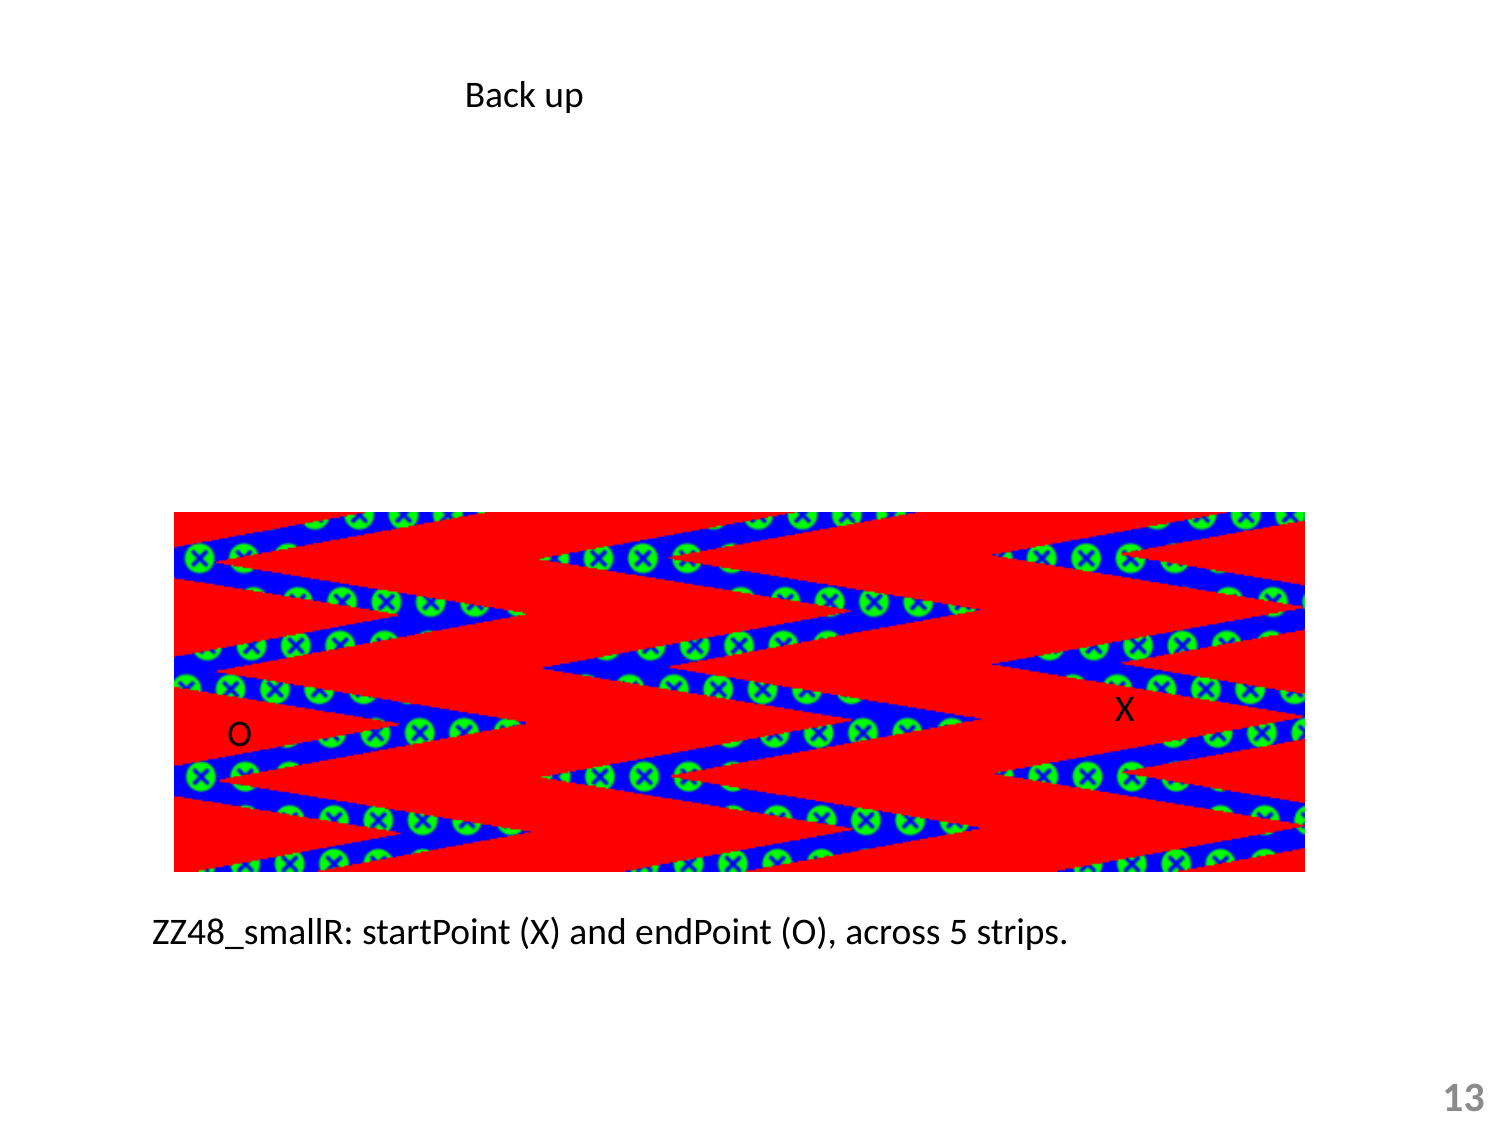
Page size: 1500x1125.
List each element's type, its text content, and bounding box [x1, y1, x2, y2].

text_box Back up [450, 62, 938, 123]
picture [174, 512, 1305, 873]
text_box ZZ48_smallR: startPoint (X) and endPoint (O), across 5 strips. [137, 899, 1488, 960]
slide_number 13 [1149, 1065, 1500, 1125]
